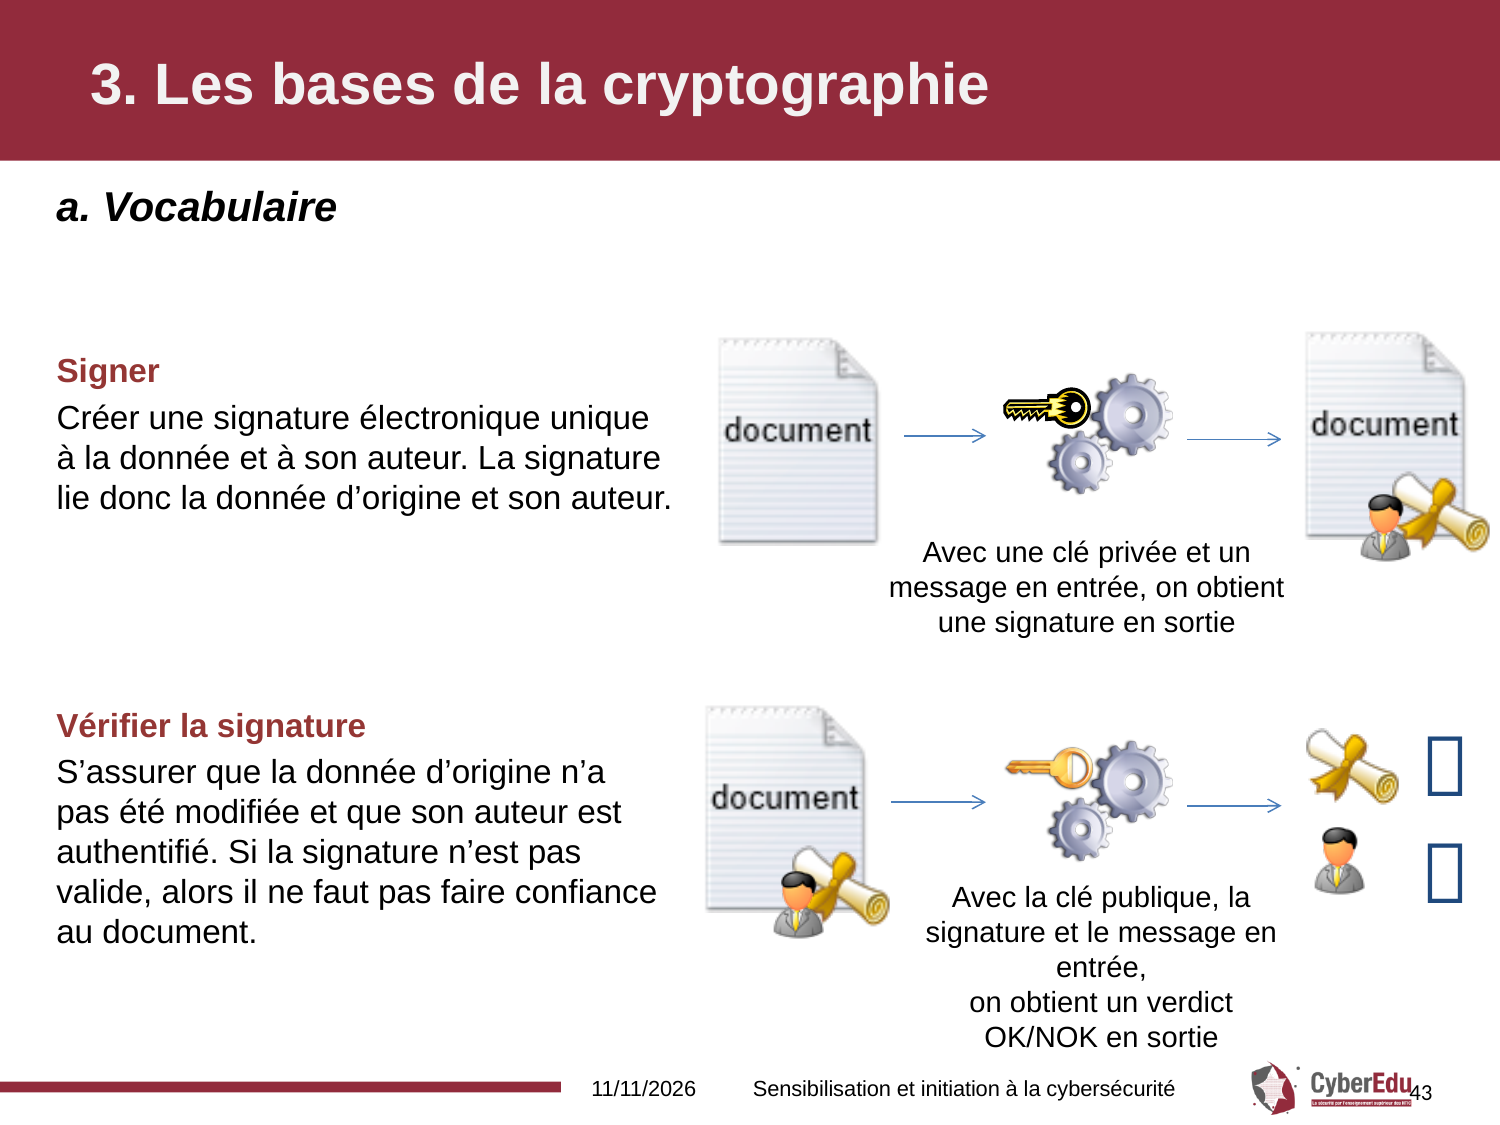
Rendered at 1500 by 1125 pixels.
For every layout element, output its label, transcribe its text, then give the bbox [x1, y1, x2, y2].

text_box Signer Créer une signature électronique unique à la donnée et à son auteur. La signature lie donc la donnée d’origine et son auteur. [41, 342, 692, 598]
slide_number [561, 1057, 727, 1118]
picture [1246, 1060, 1412, 1115]
title 3. Les bases de la cryptographie [75, 1, 1425, 161]
text_box Vérifier la signature S’assurer que la donnée d’origine n’a pas été modifiée et que son auteur est authentifié. Si la signature n’est pas valide, alors il ne faut pas faire confiance au document. [41, 696, 682, 953]
text_box Avec la clé publique, la signature et le message en entrée, on obtient un verdict OK/NOK en sortie [891, 870, 1312, 970]
picture [1305, 826, 1375, 896]
picture [1003, 721, 1176, 868]
footer Sensibilisation et initiation à la cybersécurité [738, 1057, 1236, 1118]
text_box a. Vocabulaire [41, 172, 1471, 268]
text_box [681, 704, 892, 937]
text_box  [1406, 812, 1486, 928]
picture [694, 336, 904, 546]
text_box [1281, 330, 1492, 563]
picture [764, 869, 834, 940]
text_box  [1406, 706, 1486, 812]
picture [1305, 719, 1401, 815]
picture [1350, 492, 1421, 563]
text_box Avec une clé privée et un message en entrée, on obtient une signature en sortie [868, 526, 1306, 626]
picture [1004, 370, 1176, 501]
